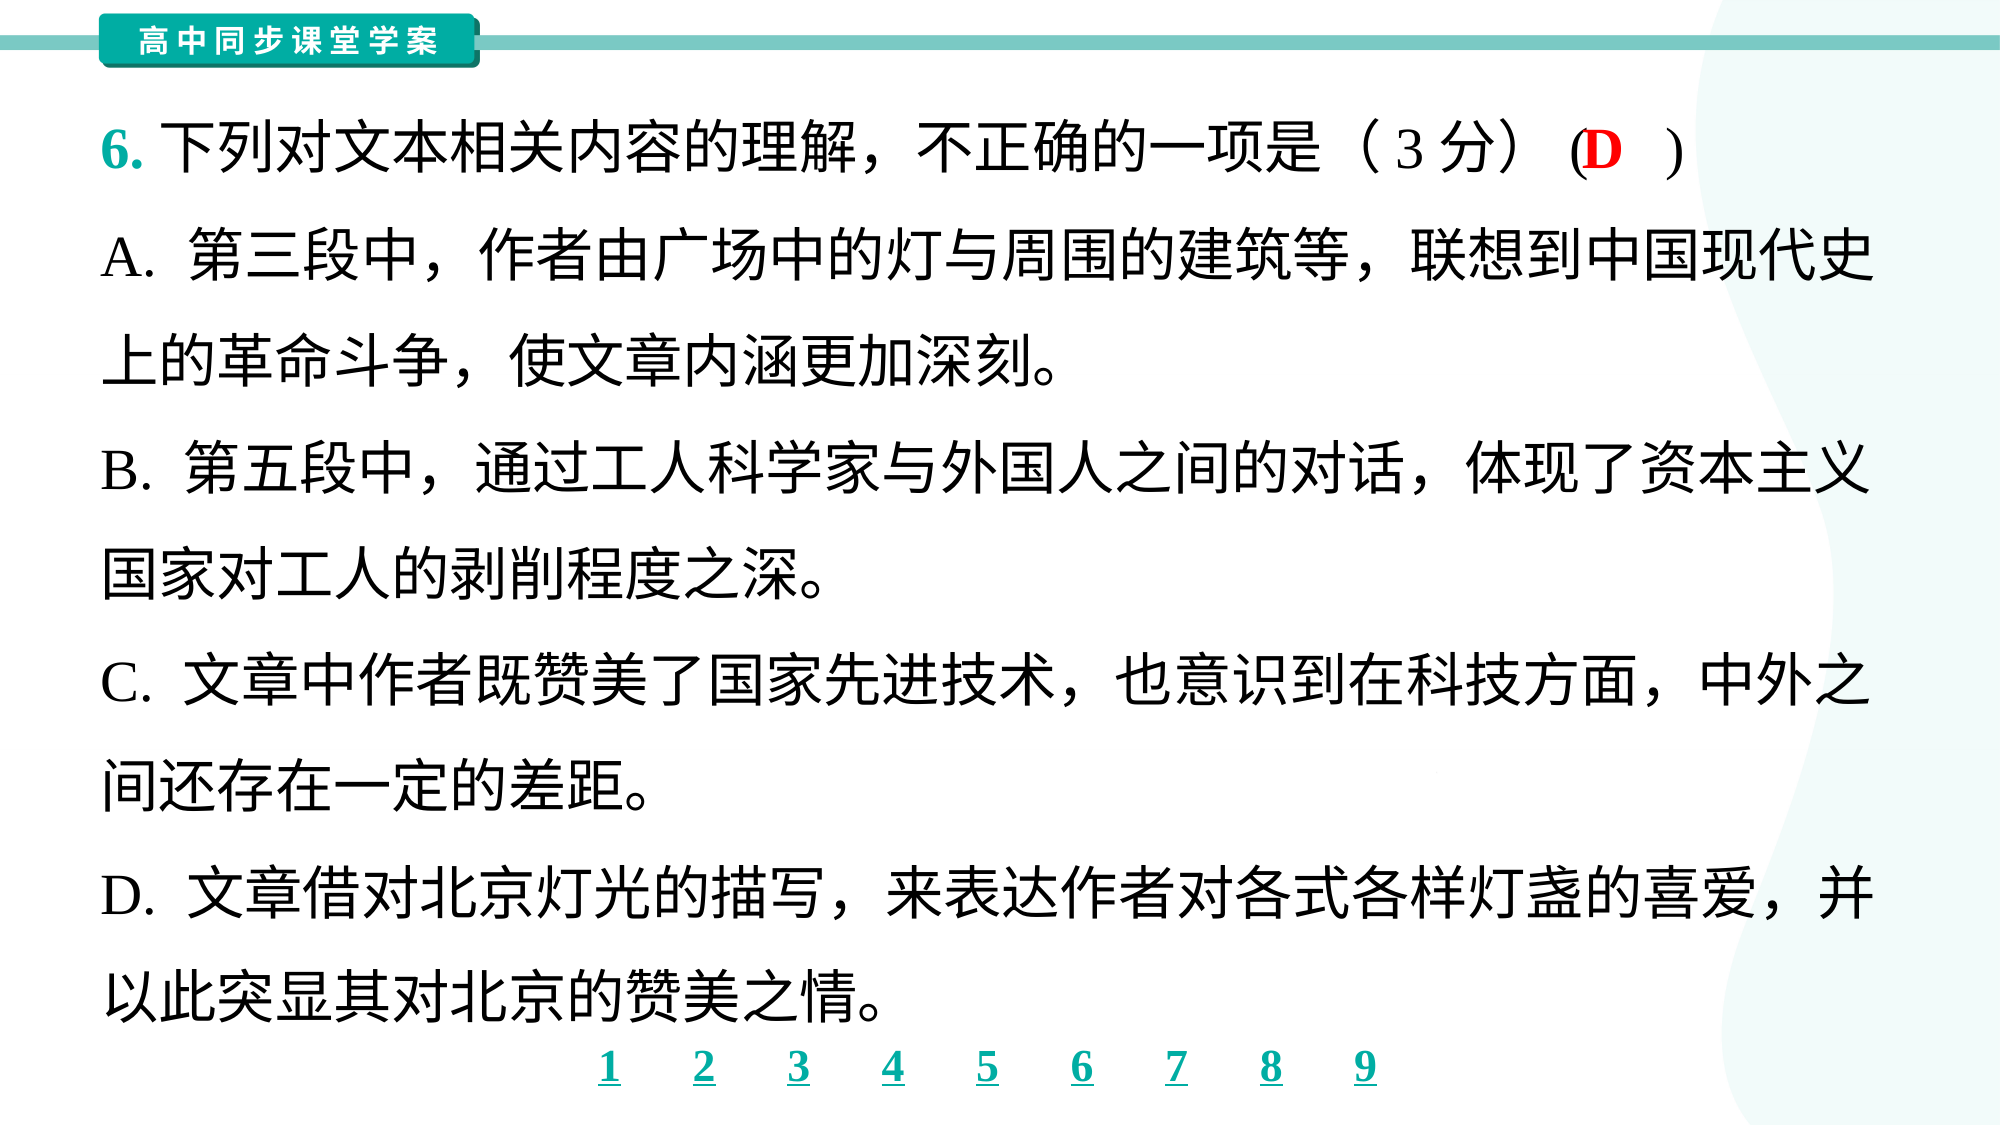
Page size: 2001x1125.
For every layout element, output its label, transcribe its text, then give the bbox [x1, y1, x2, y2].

picture [0, 0, 2000, 1125]
text_box D [1560, 75, 1646, 169]
text_box 6.下列对文本相关内容的理解，不正确的一项是（3分）( ) [100, 76, 1560, 169]
text_box 6.下列对文本相关内容的理解，不正确的一项是（3分）( ) [1646, 76, 1899, 169]
text_box A. 第三段中，作者由广场中的灯与周围的建筑等，联想到中国现代史 上的革命斗争，使文章内涵更加深刻。 B. 第五段中，通过工人科学家与外国人之间的对话，体现了资本主义 国家对工人的剥削程度之深。 C. 文章中作者既赞美了国家先进技术，也意识到在科技方面，中外之 间还存在一定的差距。 D. 文章借对北京灯光的描写，来表达作者对各式各样灯盏的喜爱，并 以此突显其对北京的赞美之情。 [100, 182, 1899, 1019]
